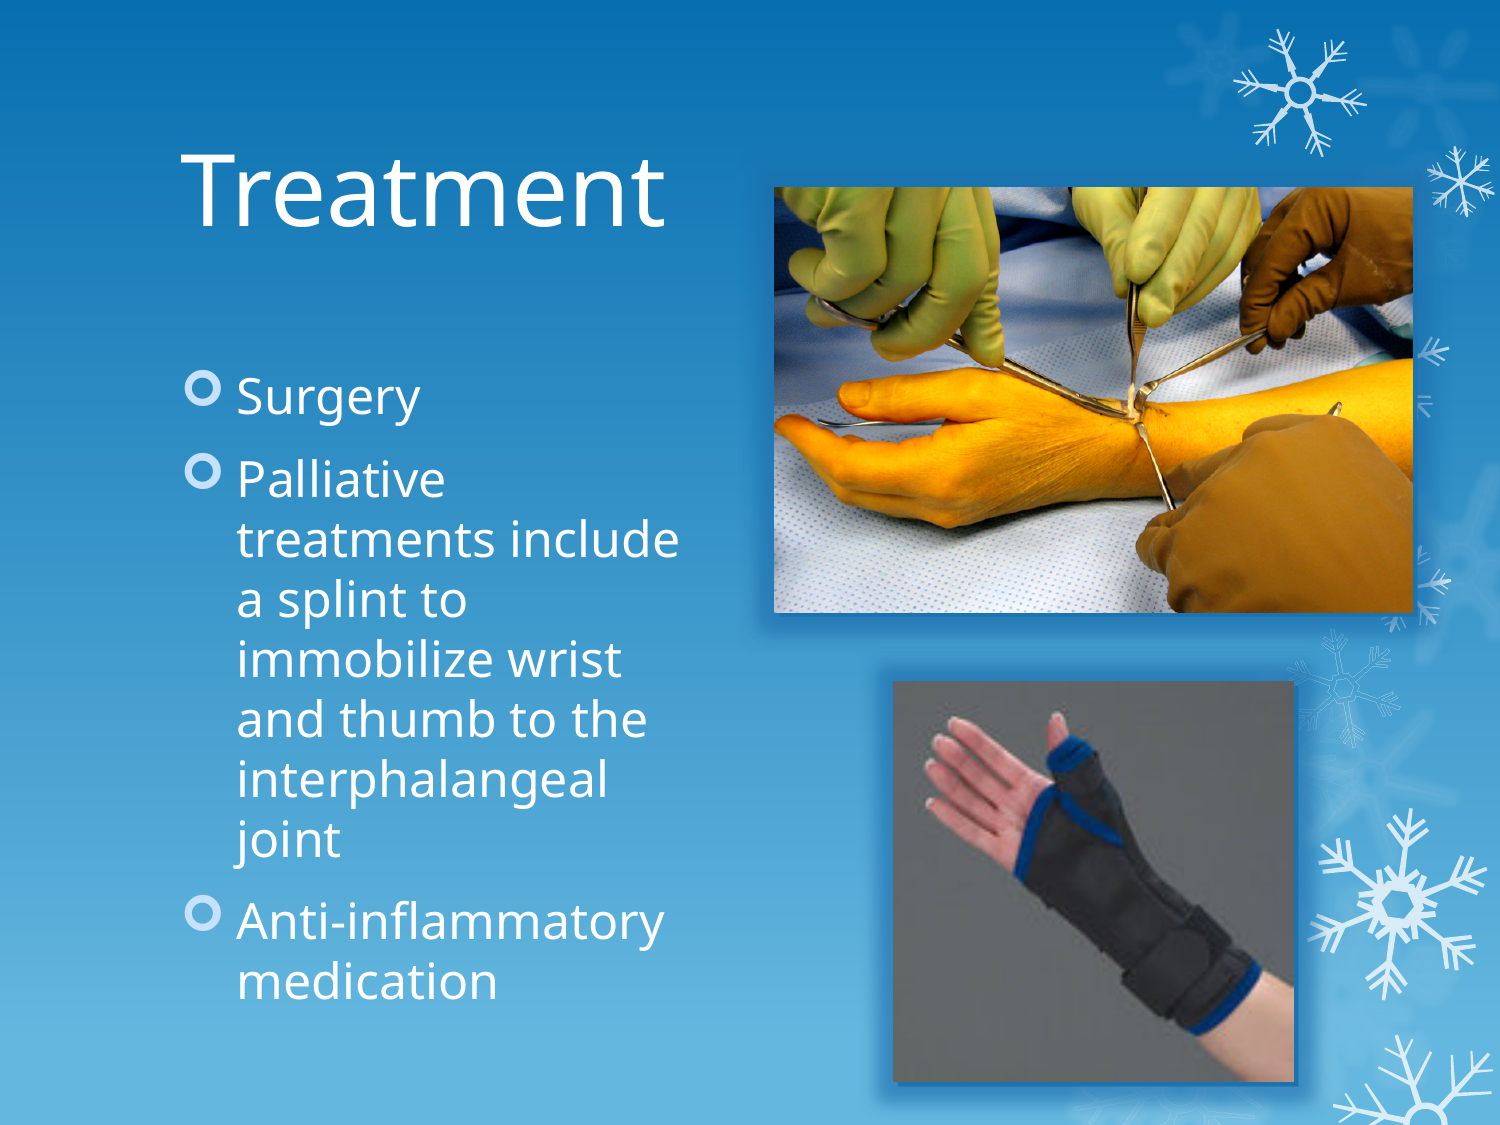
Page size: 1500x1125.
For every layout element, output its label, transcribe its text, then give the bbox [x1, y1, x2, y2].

list Surgery Palliative treatments include a splint to immobilize wrist and thumb to the interphalangeal joint Anti-inflammatory medication [165, 149, 713, 1125]
title Treatment [165, 110, 1335, 263]
picture [893, 681, 1295, 1083]
picture [774, 186, 1413, 613]
